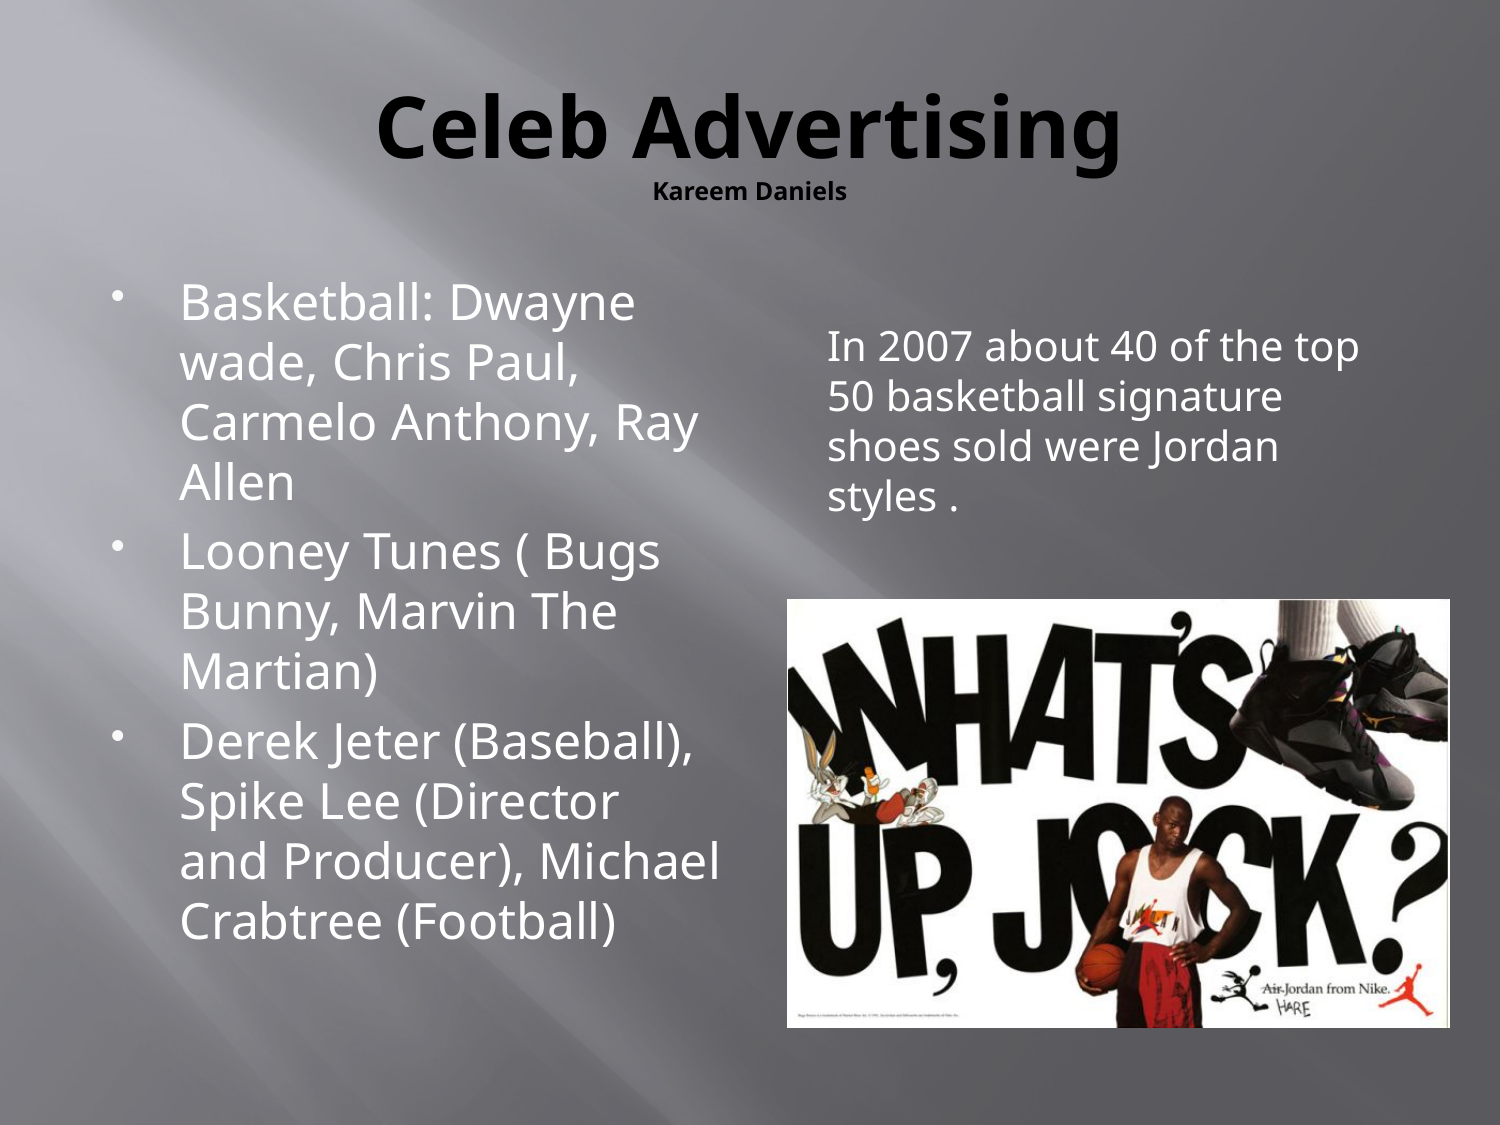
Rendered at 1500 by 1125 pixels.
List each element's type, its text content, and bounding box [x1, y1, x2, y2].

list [787, 599, 1451, 1028]
title Celeb Advertising Kareem Daniels [75, 45, 1425, 233]
text_box In 2007 about 40 of the top 50 basketball signature shoes sold were Jordan styles . [812, 312, 1413, 528]
list Basketball: Dwayne wade, Chris Paul, Carmelo Anthony, Ray Allen Looney Tunes ( Bugs Bunny, Marvin The Martian) Derek Jeter (Baseball), Spike Lee (Director and Producer), Michael Crabtree (Football) [75, 262, 738, 1005]
